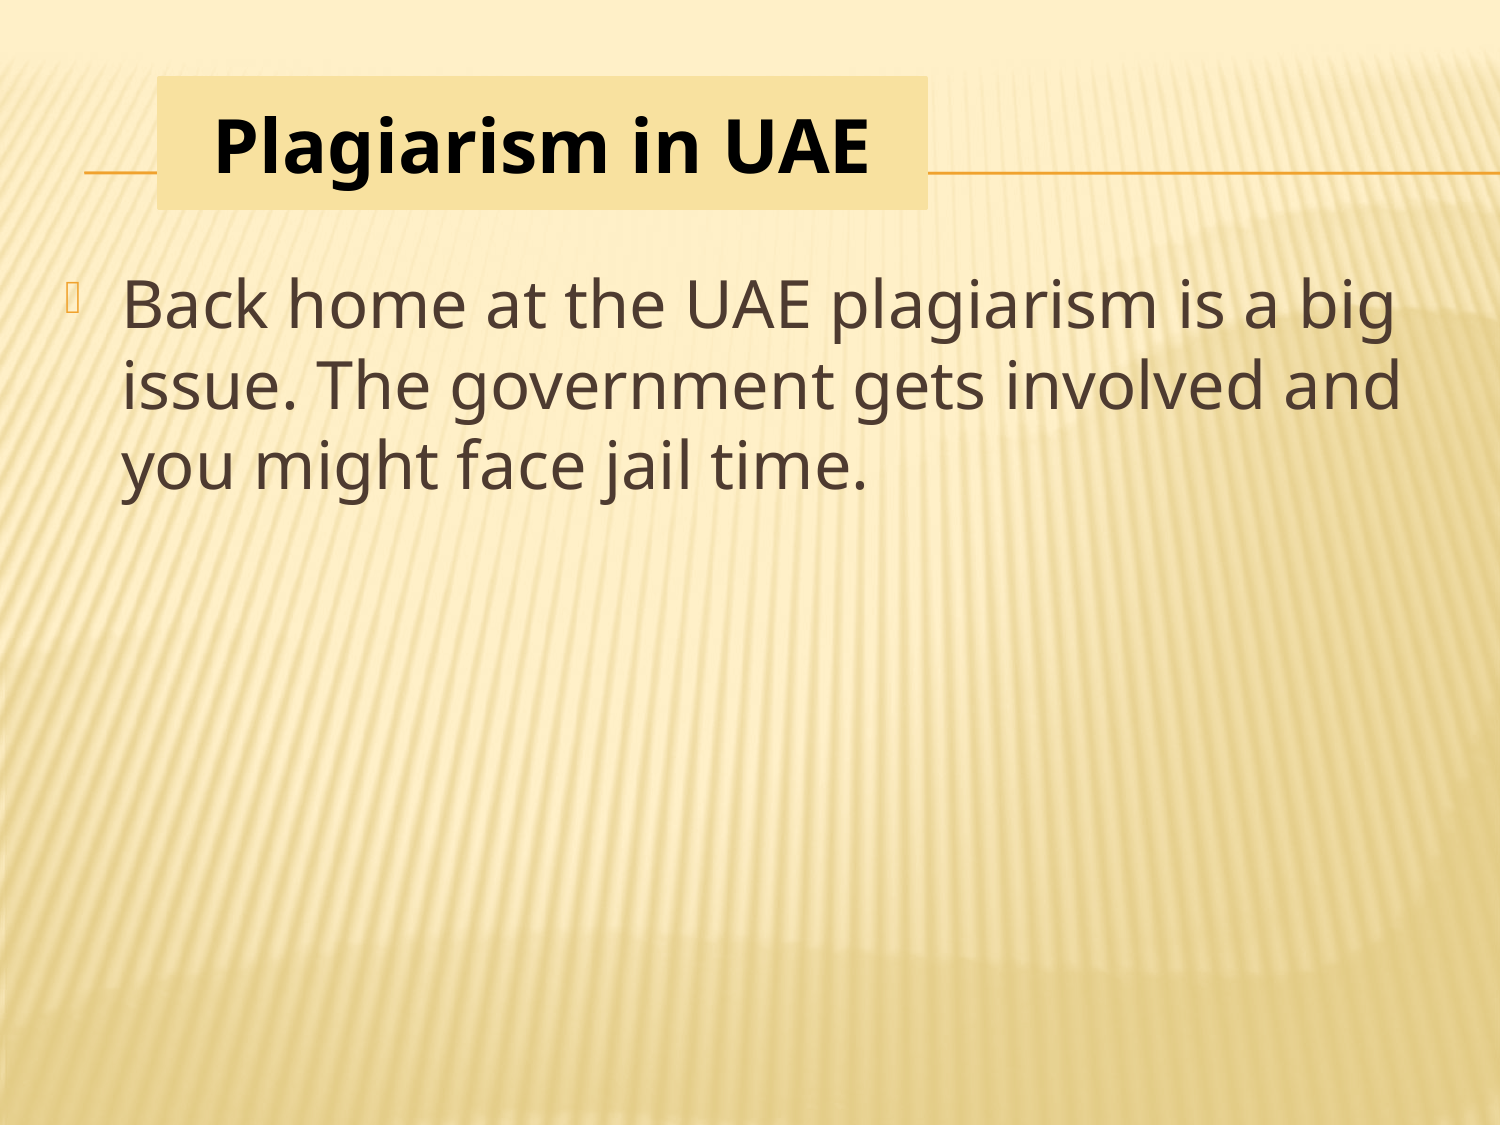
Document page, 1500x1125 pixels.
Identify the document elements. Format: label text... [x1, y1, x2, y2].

list Back home at the UAE plagiarism is a big issue. The government gets involved and you might face jail time. [50, 254, 1475, 998]
text_box Plagiarism in UAE [157, 76, 928, 210]
